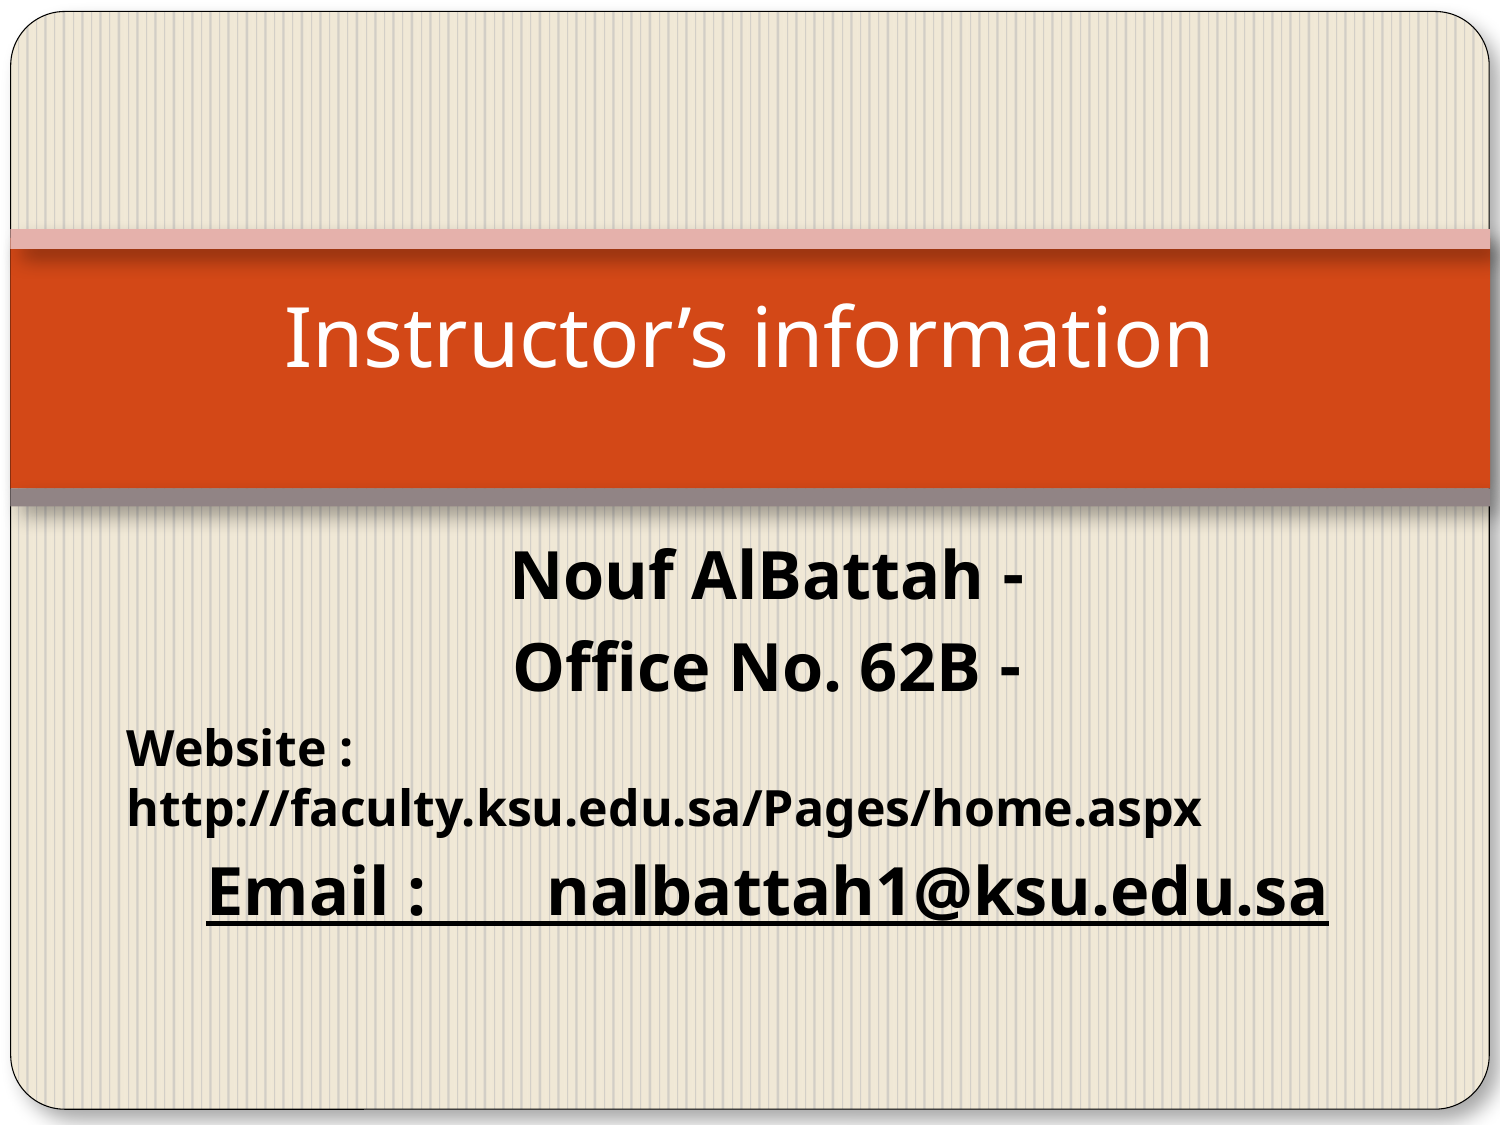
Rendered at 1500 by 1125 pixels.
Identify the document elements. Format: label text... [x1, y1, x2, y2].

title Instructor’s information [75, 231, 1425, 445]
subtitle - Nouf AlBattah - Office No. 62B Website : http://faculty.ksu.edu.sa/Pages/home.aspx Email : nalbattah1@ksu.edu.sa [112, 525, 1424, 1047]
